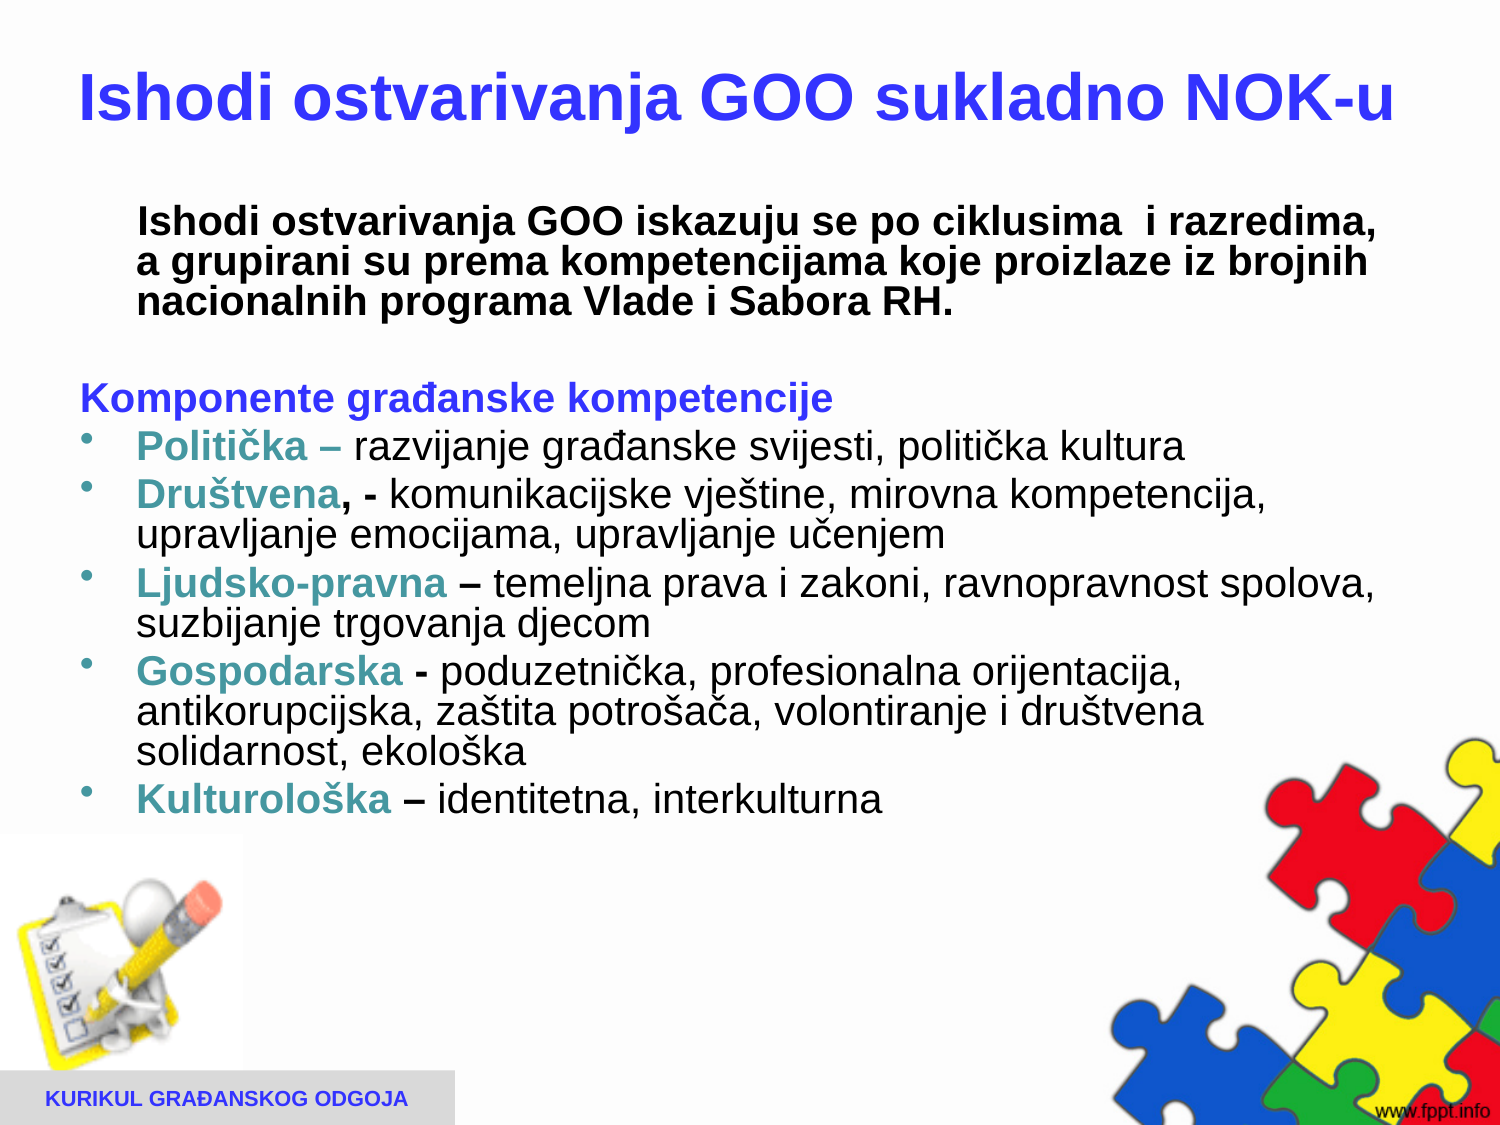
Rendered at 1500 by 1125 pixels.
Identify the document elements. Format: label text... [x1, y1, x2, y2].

picture [0, 0, 1500, 1125]
text_box KURIKUL GRAĐANSKOG ODGOJA [246, 1070, 455, 1125]
title Ishodi ostvarivanja GOO sukladno NOK-u [29, 0, 1448, 188]
list Ishodi ostvarivanja GOO iskazuju se po ciklusima i razredima, a grupirani su prema kompetencijama koje proizlaze iz brojnih nacionalnih programa Vlade i Sabora RH. Komponente građanske kompetencije Politička – razvijanje građanske svijesti, politička kultura Društvena, - komunikacijske vještine, mirovna kompetencija, upravljanje emocijama, upravljanje učenjem Ljudsko-pravna – temeljna prava i zakoni, ravnopravnost spolova, suzbijanje trgovanja djecom Gospodarska - poduzetnička, profesionalna orijentacija, antikorupcijska, zaštita potrošača, volontiranje i društvena solidarnost, ekološka Kulturološka – identitetna, interkulturna [64, 196, 1416, 940]
